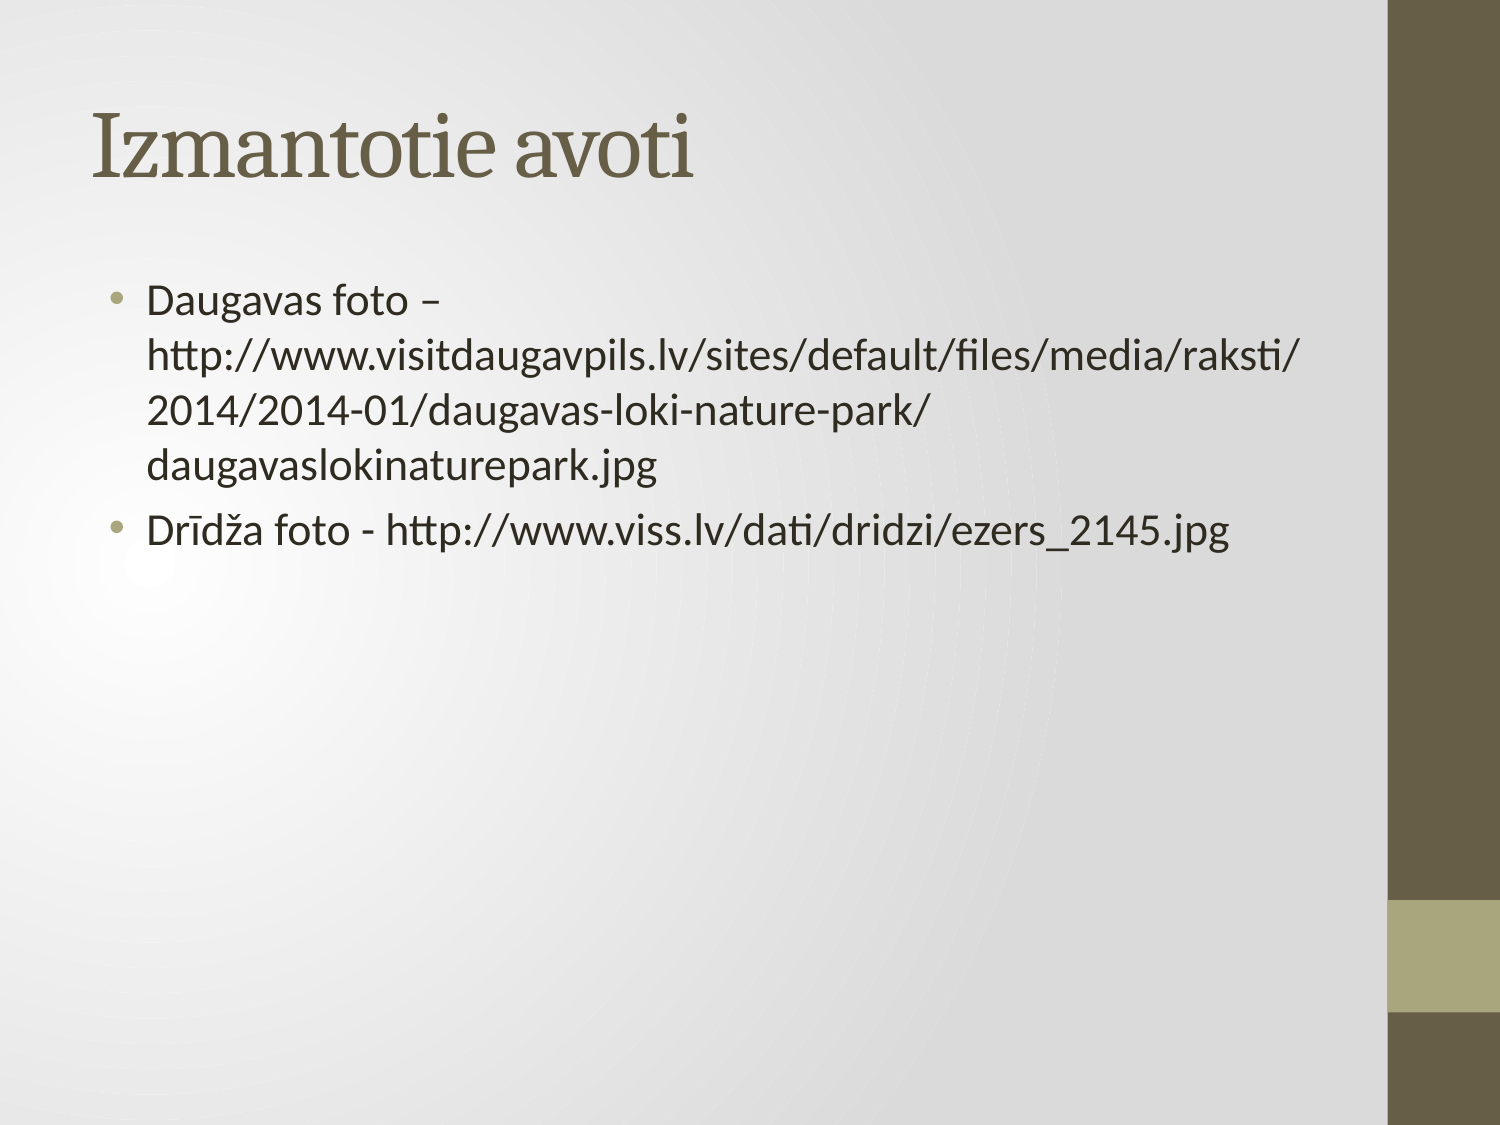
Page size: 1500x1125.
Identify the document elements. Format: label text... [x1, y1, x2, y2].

title Izmantotie avoti [75, 45, 1325, 233]
list Daugavas foto – http://www.visitdaugavpils.lv/sites/default/files/media/raksti/2014/2014-01/daugavas-loki-nature-park/daugavaslokinaturepark.jpg Drīdža foto - http://www.viss.lv/dati/dridzi/ezers_2145.jpg [75, 262, 1325, 1050]
